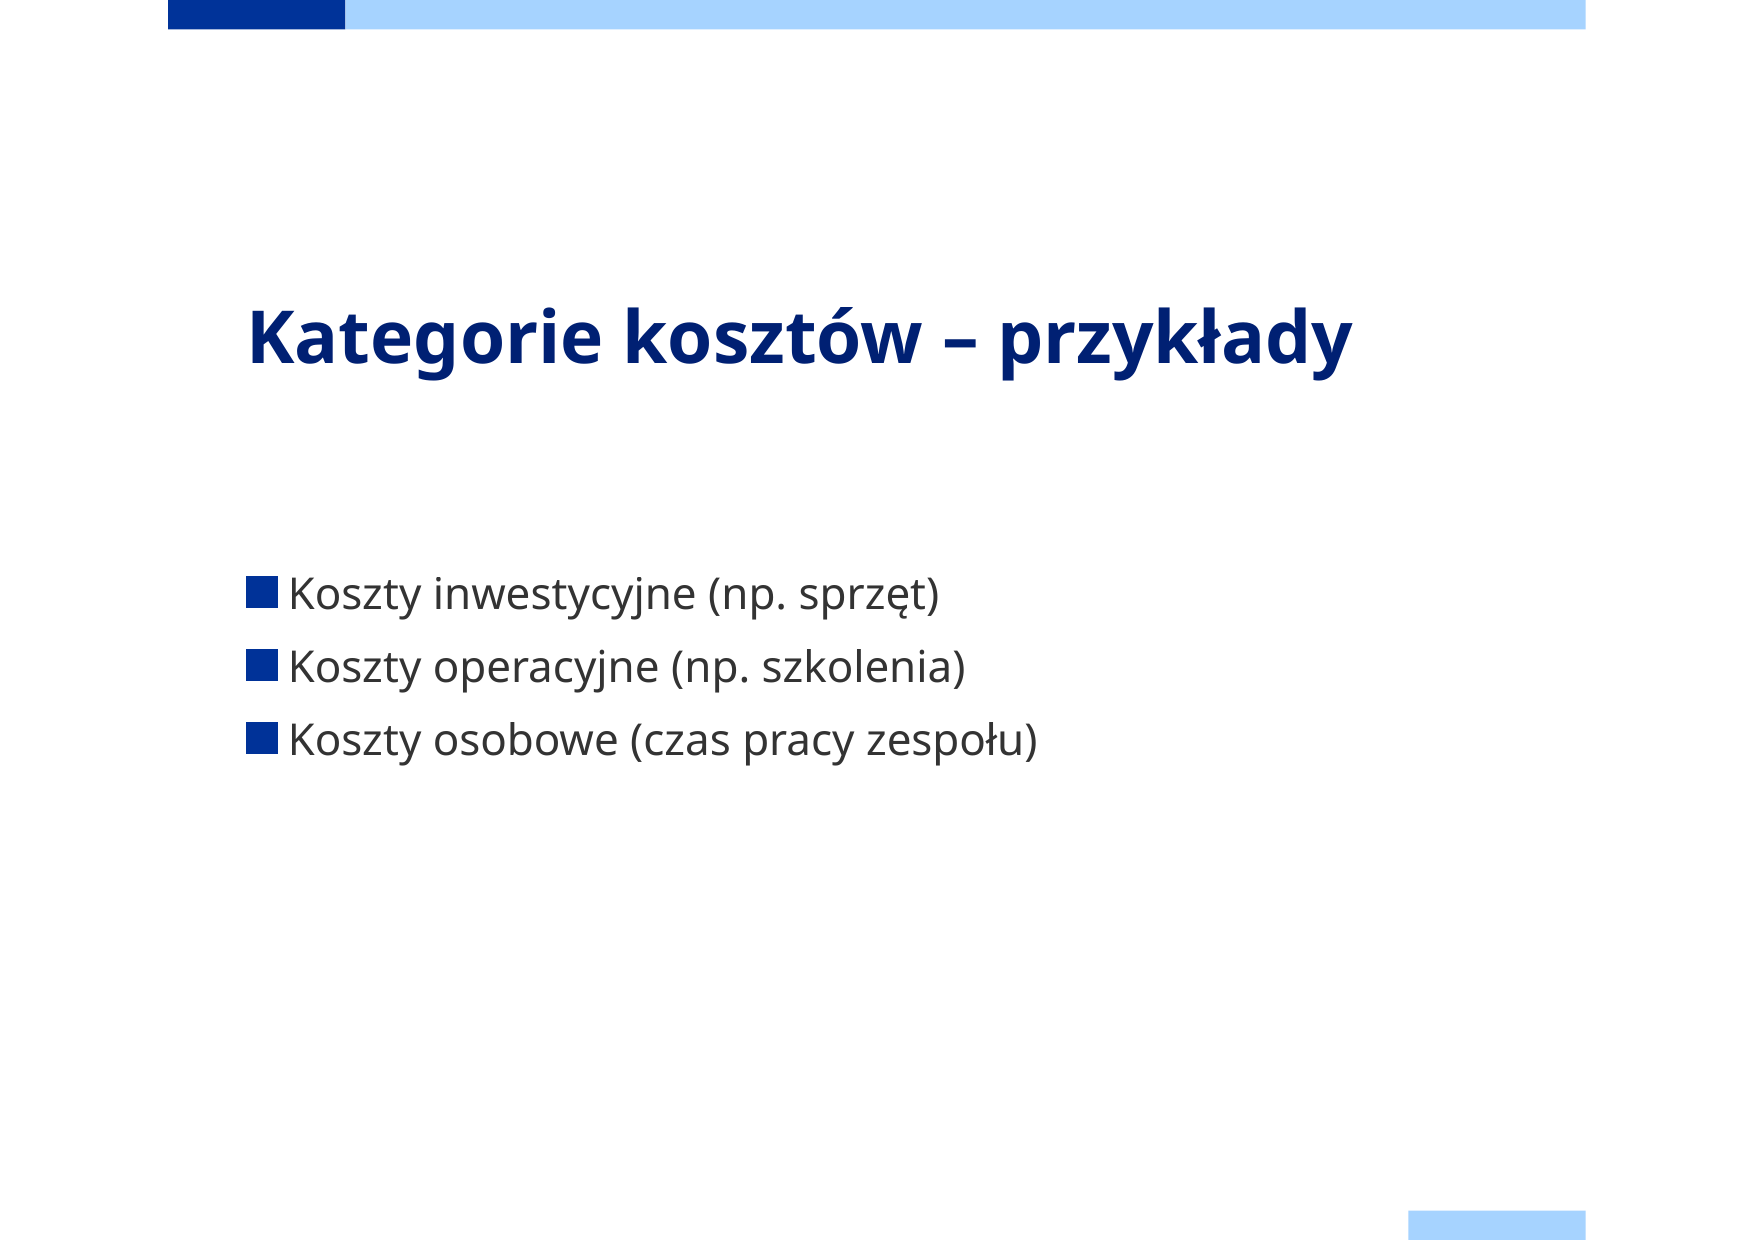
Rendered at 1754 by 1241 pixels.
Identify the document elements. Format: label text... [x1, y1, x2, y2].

picture [246, 649, 278, 681]
list Koszty inwestycyjne (np. sprzęt) Koszty operacyjne (np. szkolenia) Koszty osobowe (czas pracy zespołu) [246, 568, 1378, 992]
picture [246, 576, 278, 608]
picture [246, 722, 278, 754]
title Kategorie kosztów – przykłady [246, 276, 1378, 379]
